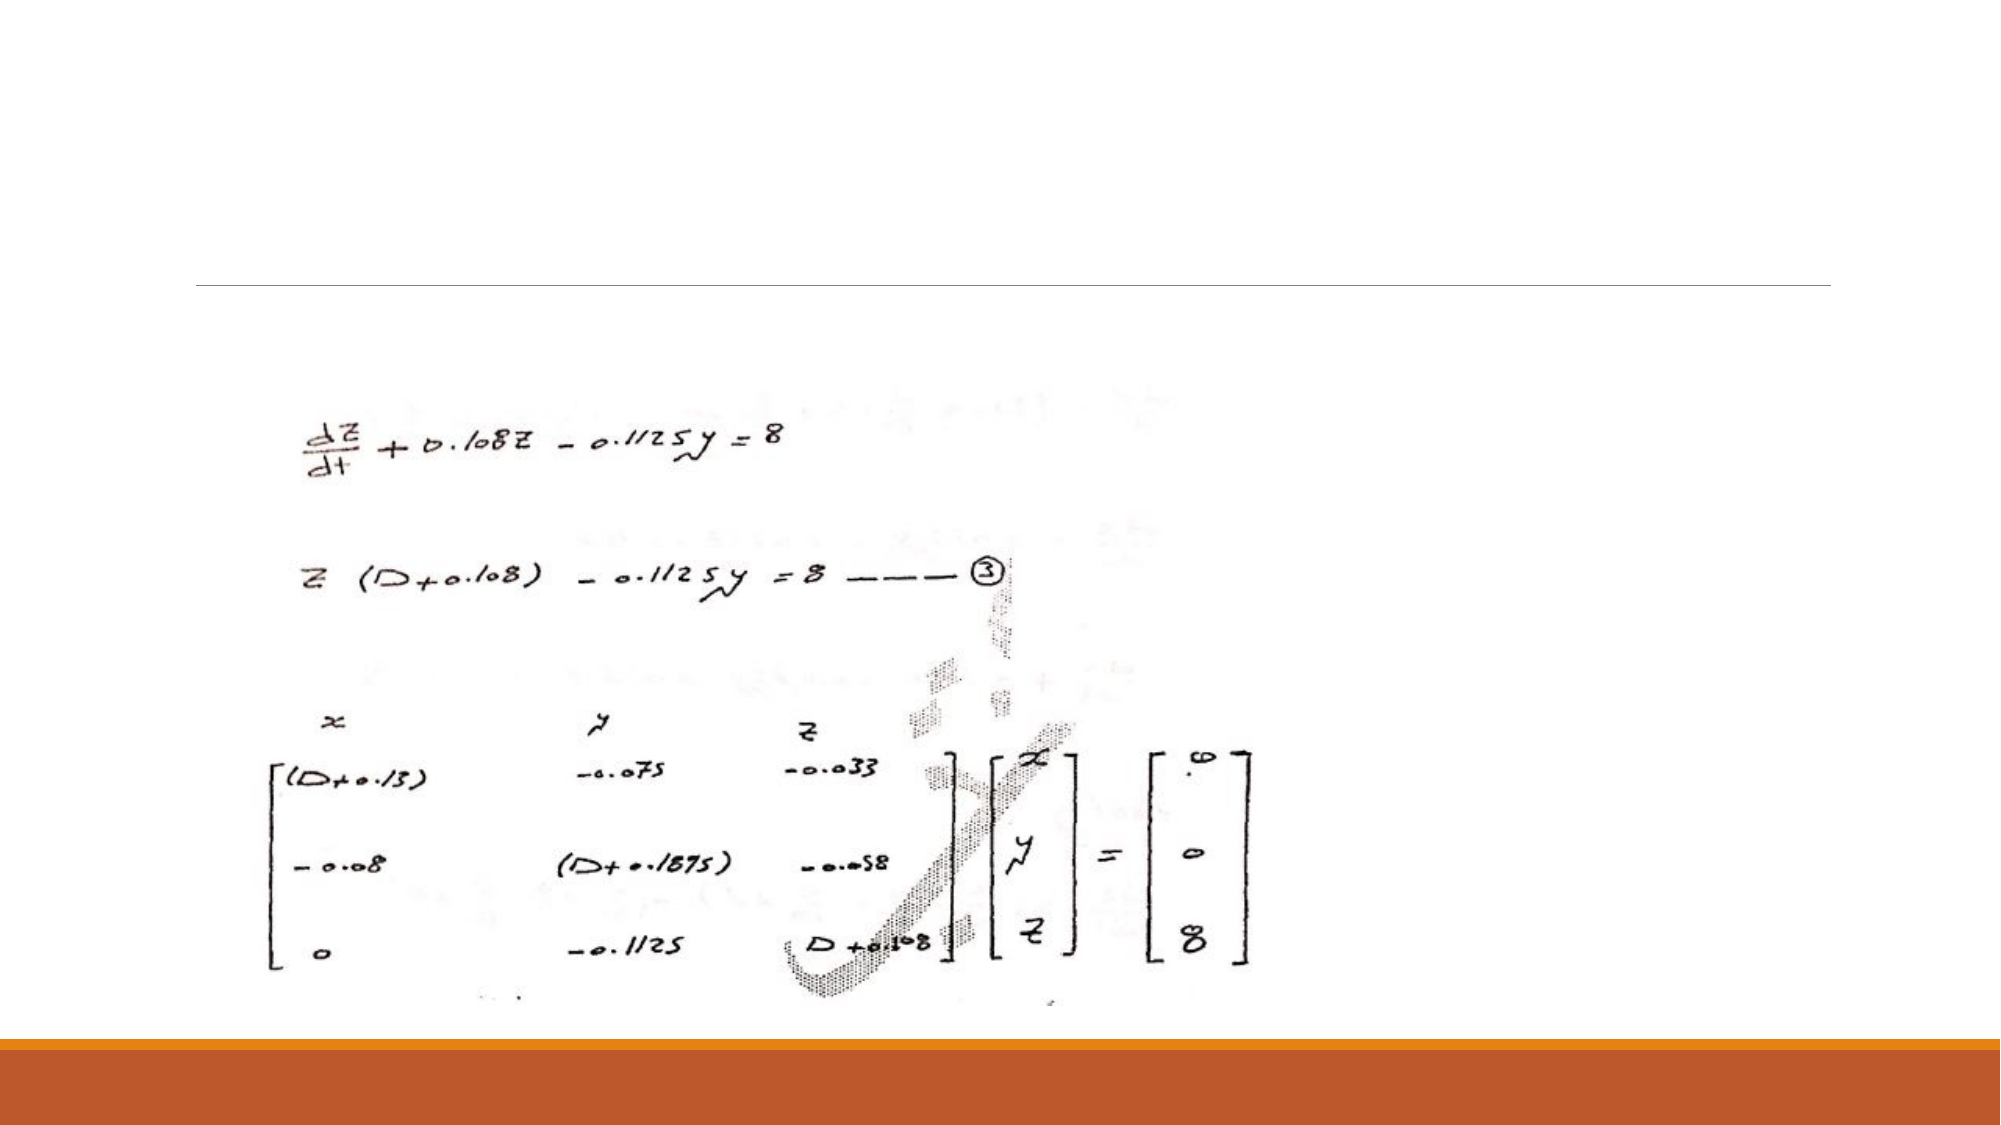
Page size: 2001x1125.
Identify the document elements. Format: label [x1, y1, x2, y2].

list [226, 359, 1266, 1006]
